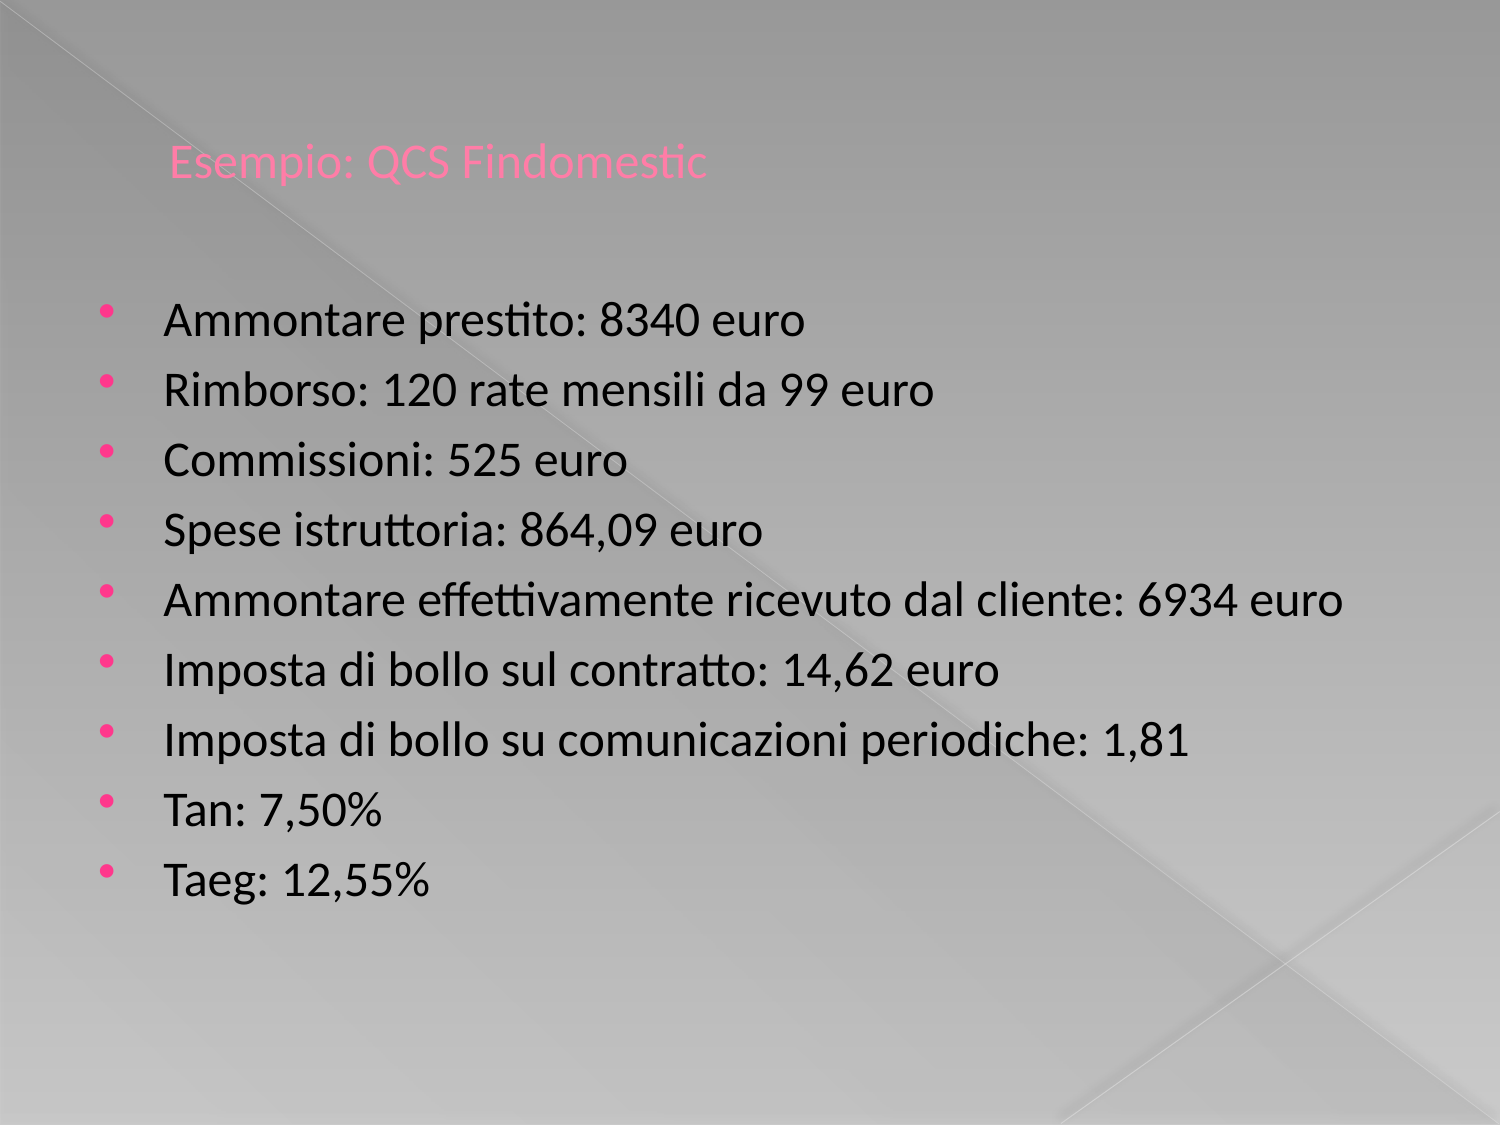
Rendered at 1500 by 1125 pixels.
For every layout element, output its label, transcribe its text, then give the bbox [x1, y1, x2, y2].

title Esempio: QCS Findomestic [75, 43, 1425, 274]
list Ammontare prestito: 8340 euro Rimborso: 120 rate mensili da 99 euro Commissioni: 525 euro Spese istruttoria: 864,09 euro Ammontare effettivamente ricevuto dal cliente: 6934 euro Imposta di bollo sul contratto: 14,62 euro Imposta di bollo su comunicazioni periodiche: 1,81 Tan: 7,50% Taeg: 12,55% [75, 278, 1425, 1059]
